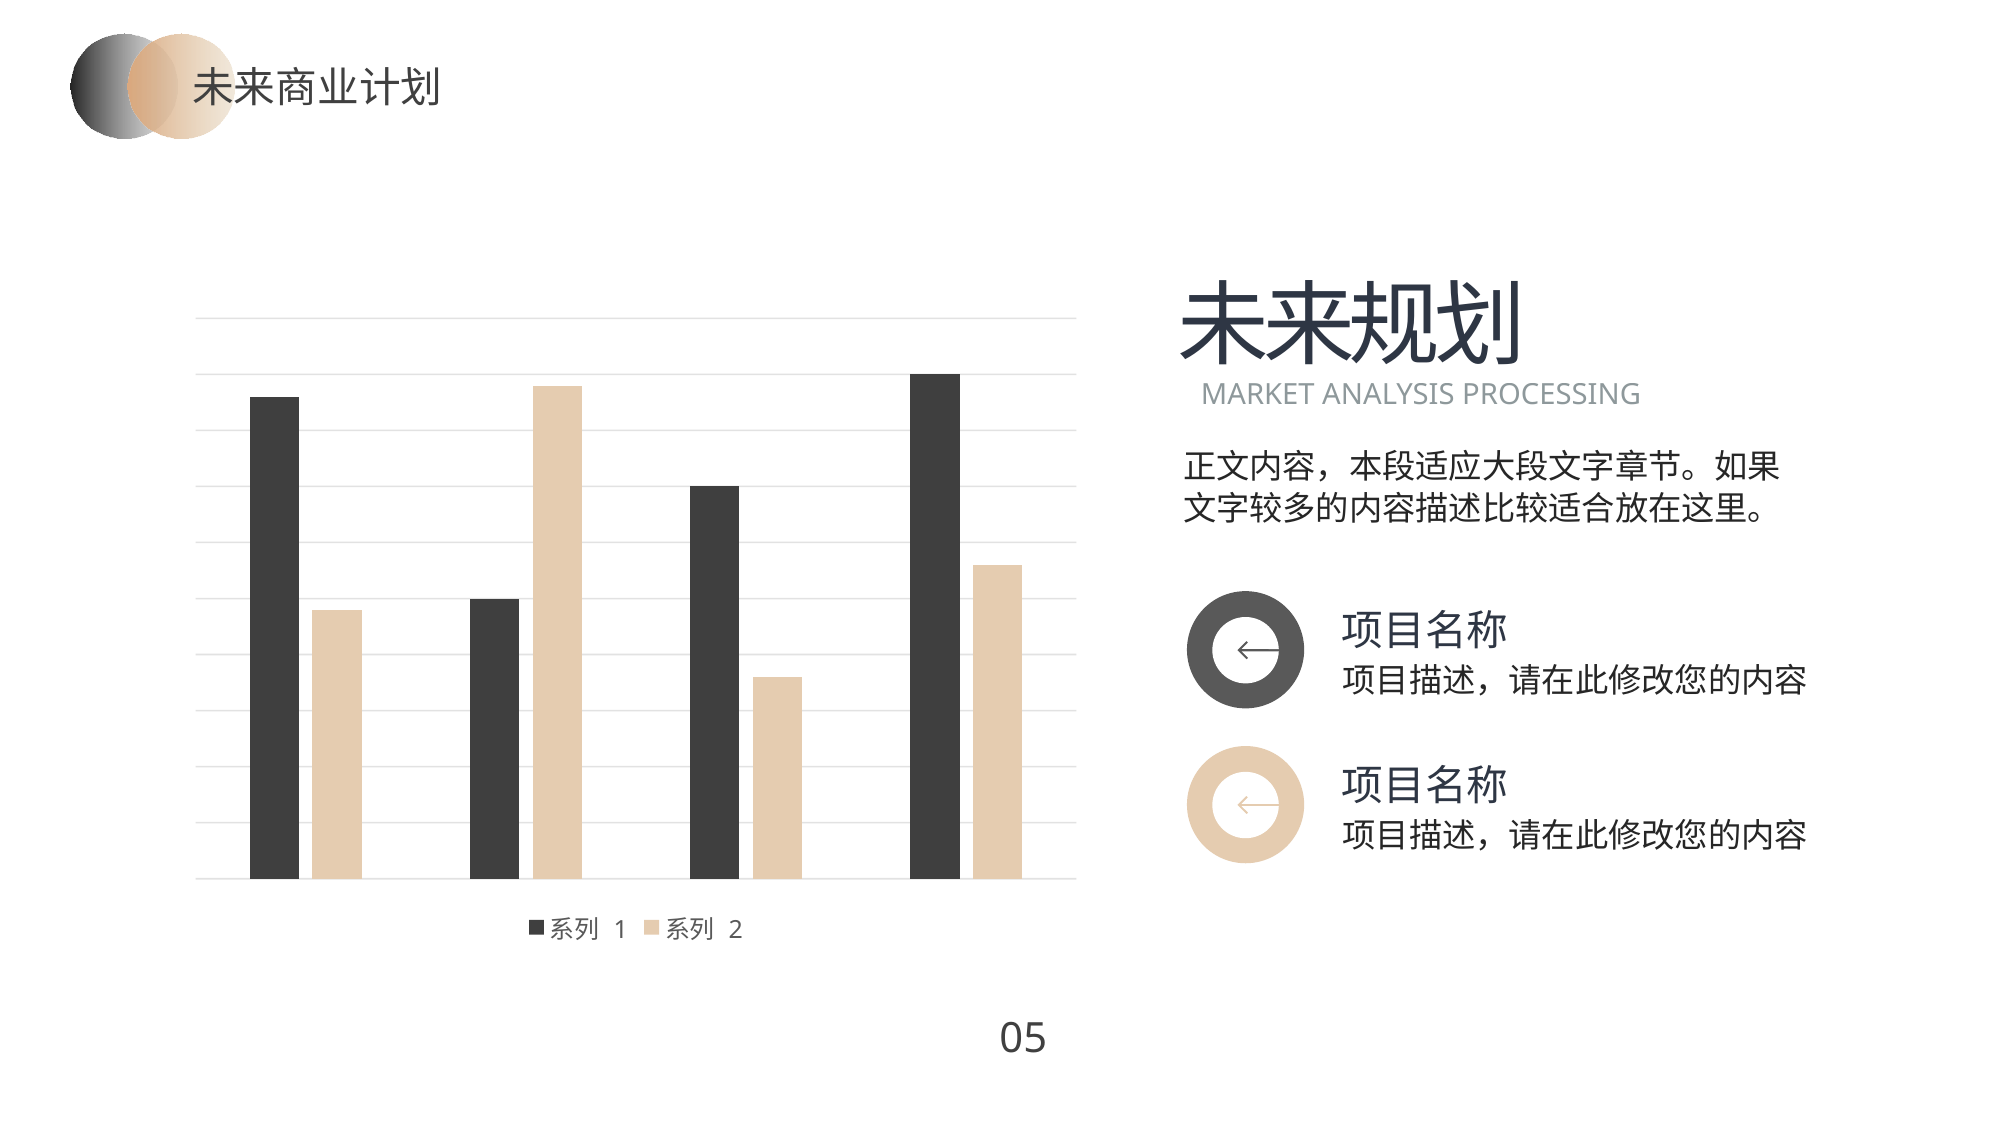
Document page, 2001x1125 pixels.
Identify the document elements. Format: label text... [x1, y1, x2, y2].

text_box 项目名称 [1326, 750, 1524, 816]
text_box [126, 32, 225, 140]
text_box [1212, 617, 1279, 684]
text_box [1212, 771, 1279, 839]
text_box 项目描述，请在此修改您的内容 [1327, 649, 2000, 707]
text_box 正文内容，本段适应大段文字章节。如果文字较多的内容描述比较适合放在这里。 [1168, 436, 1817, 535]
text_box 05 [984, 1003, 1077, 1069]
text_box 项目描述，请在此修改您的内容 [1327, 804, 2000, 862]
text_box [1185, 745, 1306, 865]
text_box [1165, 258, 1670, 419]
text_box 项目名称 [1326, 595, 1524, 661]
text_box [69, 32, 152, 140]
text_box [1185, 590, 1306, 710]
text_box 未来商业计划 [177, 53, 712, 118]
chart [177, 305, 1095, 953]
